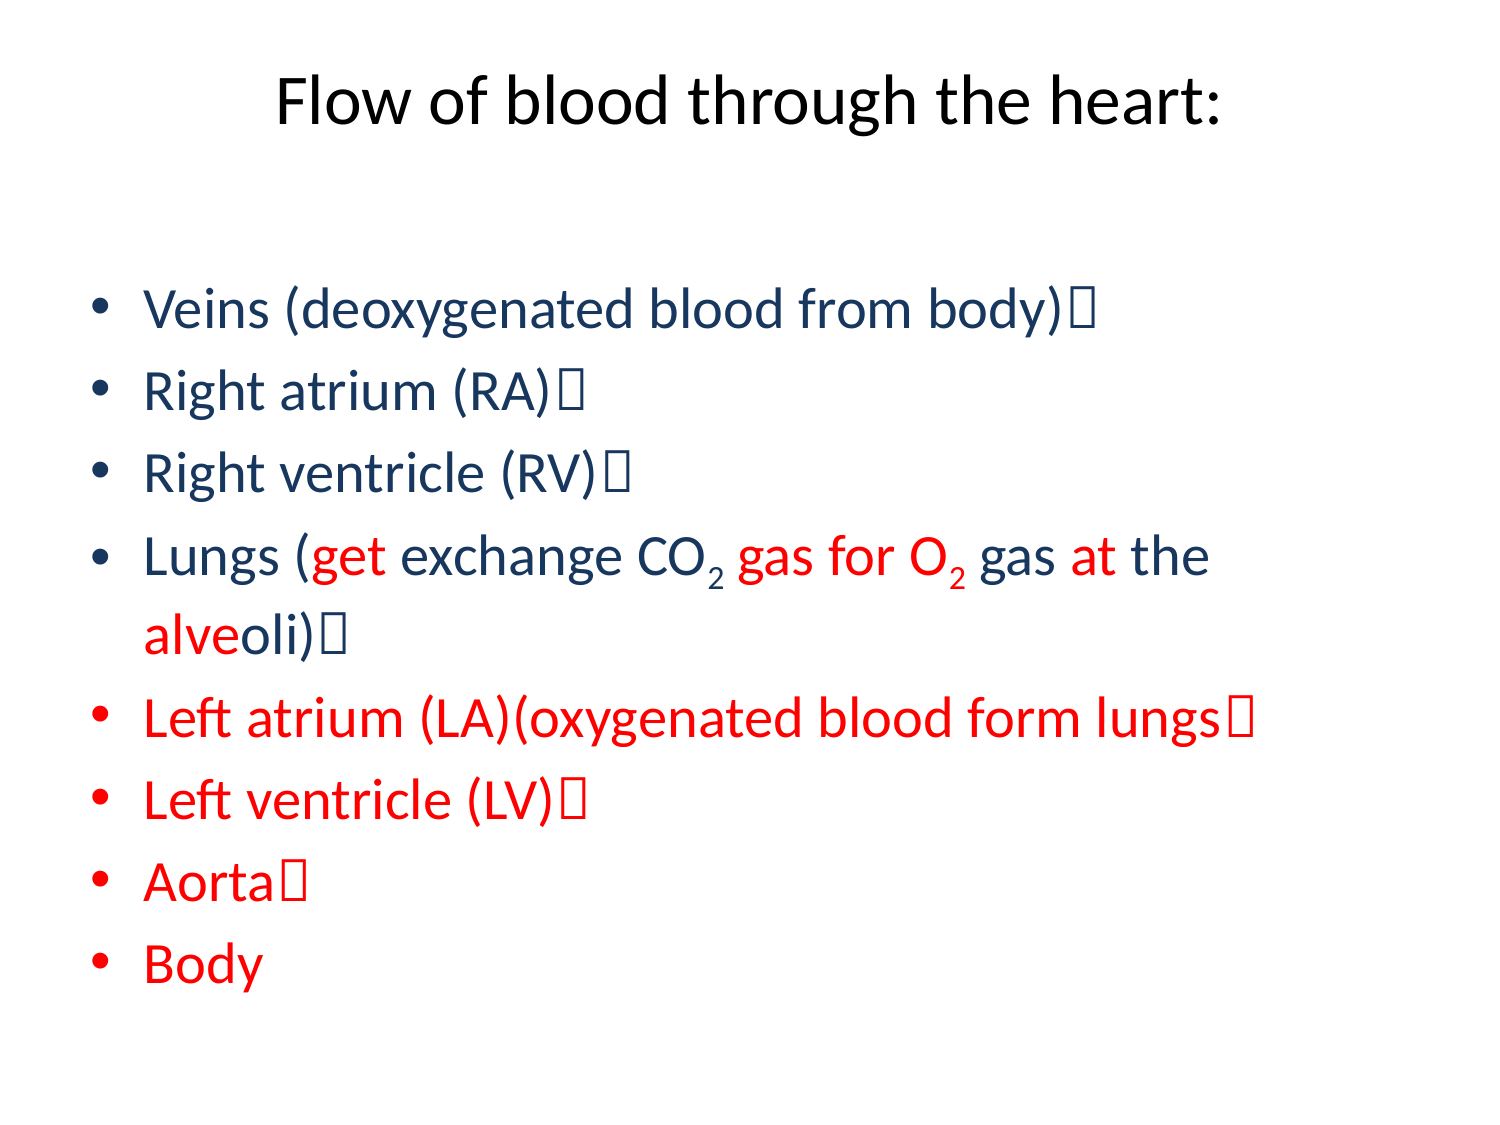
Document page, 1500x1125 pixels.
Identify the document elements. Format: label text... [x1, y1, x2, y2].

list Veins (deoxygenated blood from body) Right atrium (RA) Right ventricle (RV) Lungs (get exchange CO2 gas for O2 gas at the alveoli) Left atrium (LA)(oxygenated blood form lungs Left ventricle (LV) Aorta Body [75, 262, 1425, 1005]
title Flow of blood through the heart: [75, 45, 1425, 233]
